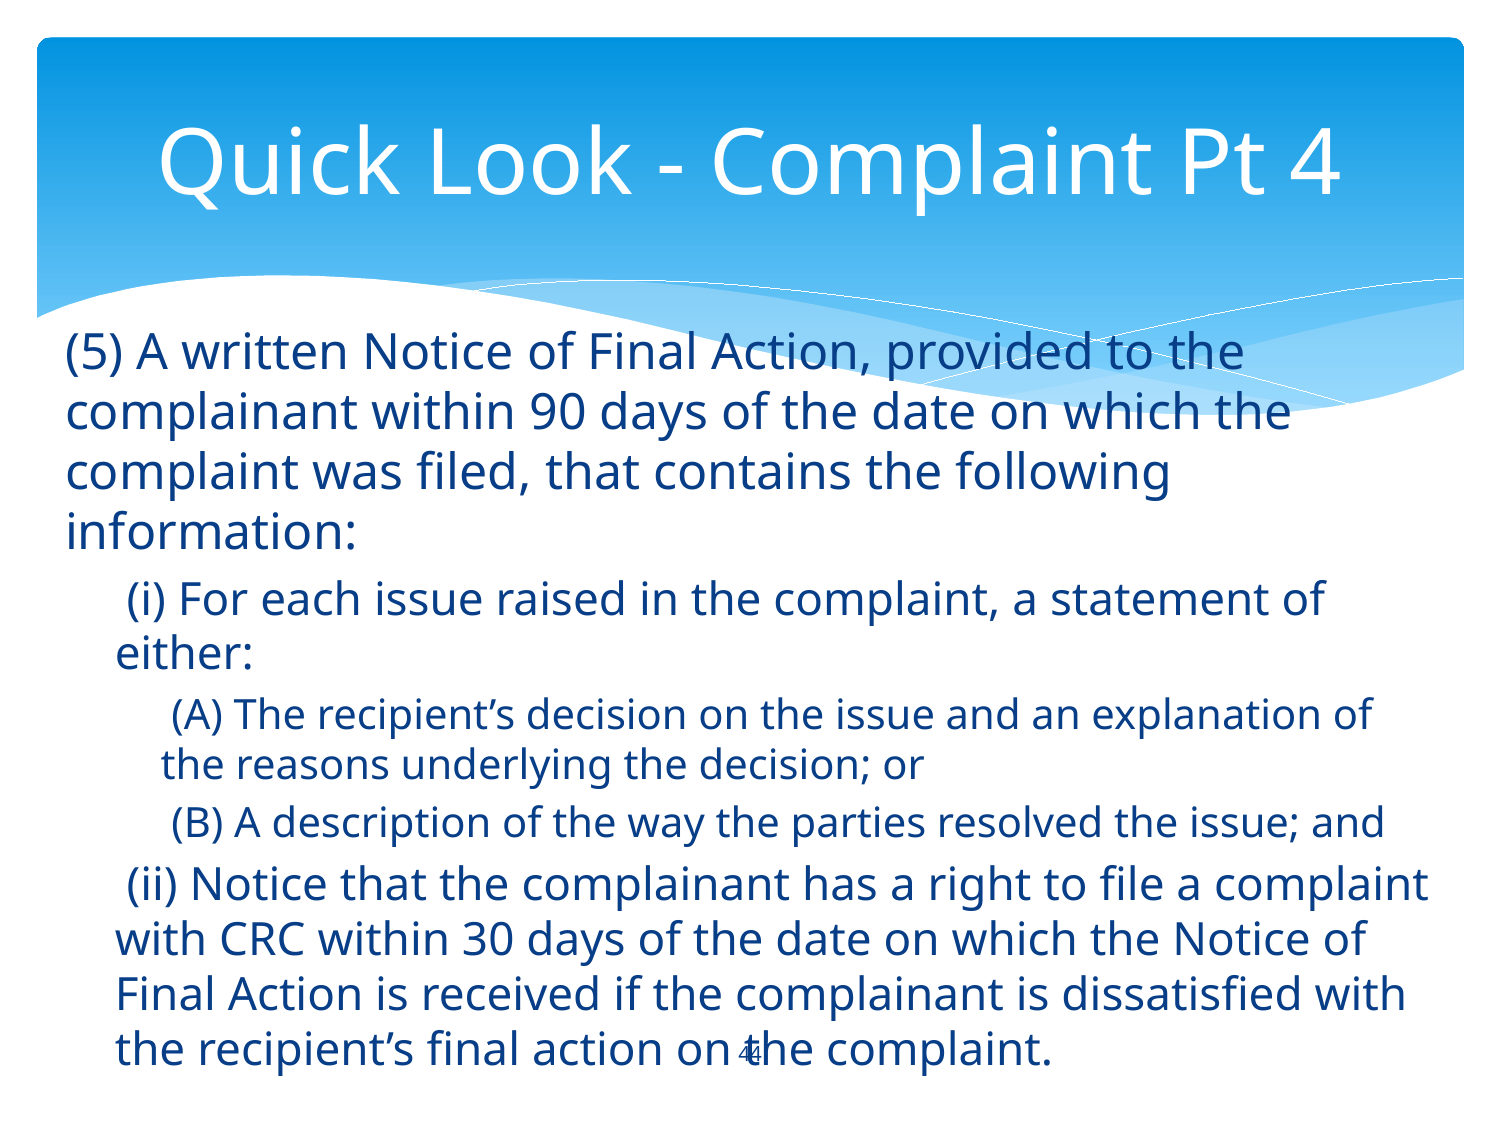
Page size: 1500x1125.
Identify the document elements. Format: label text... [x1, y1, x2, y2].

slide_number 44 [654, 1025, 846, 1086]
title Quick Look - Complaint Pt 4 [75, 55, 1425, 261]
list (5) A written Notice of Final Action, provided to the complainant within 90 days of the date on which the complaint was filed, that contains the following information: (i) For each issue raised in the complaint, a statement of either: (A) The recipient’s decision on the issue and an explanation of the reasons underlying the decision; or (B) A description of the way the parties resolved the issue; and (ii) Notice that the complainant has a right to file a complaint with CRC within 30 days of the date on which the Notice of Final Action is received if the complainant is dissatisfied with the recipient’s final action on the complaint. [50, 312, 1450, 1005]
